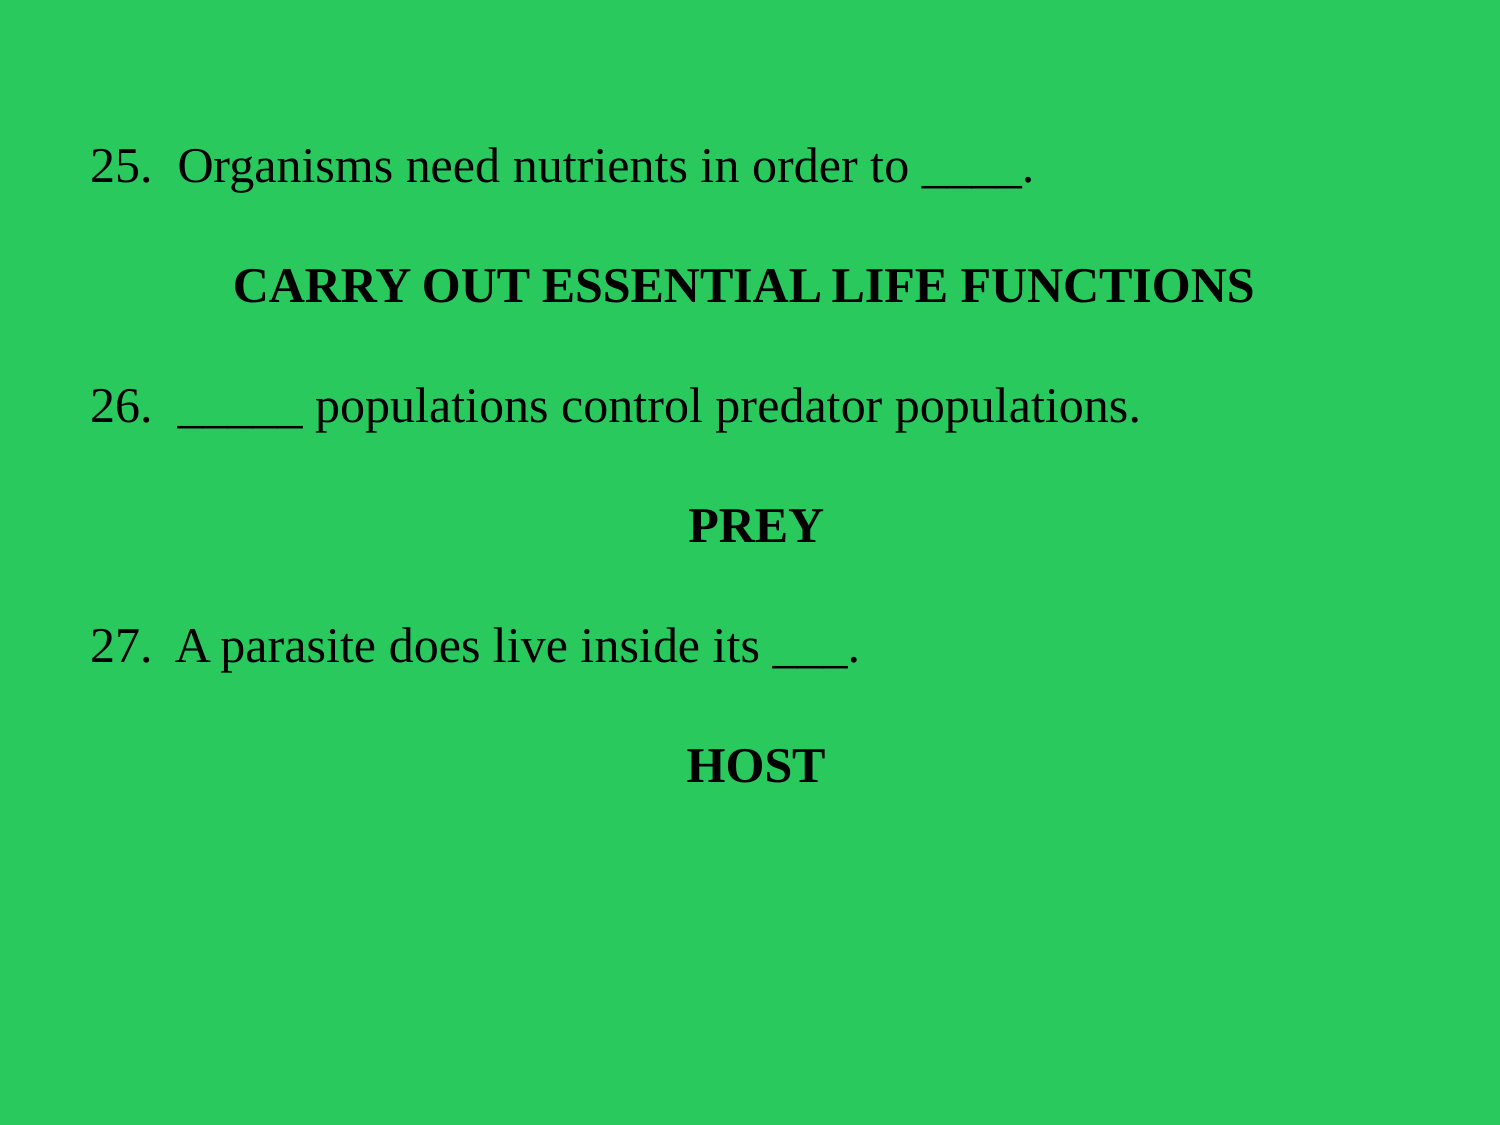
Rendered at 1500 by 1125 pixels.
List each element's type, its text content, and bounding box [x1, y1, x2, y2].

list 25. Organisms need nutrients in order to ____. CARRY OUT ESSENTIAL LIFE FUNCTIONS 26. _____ populations control predator populations. PREY 27. A parasite does live inside its ___. HOST [75, 125, 1425, 1025]
